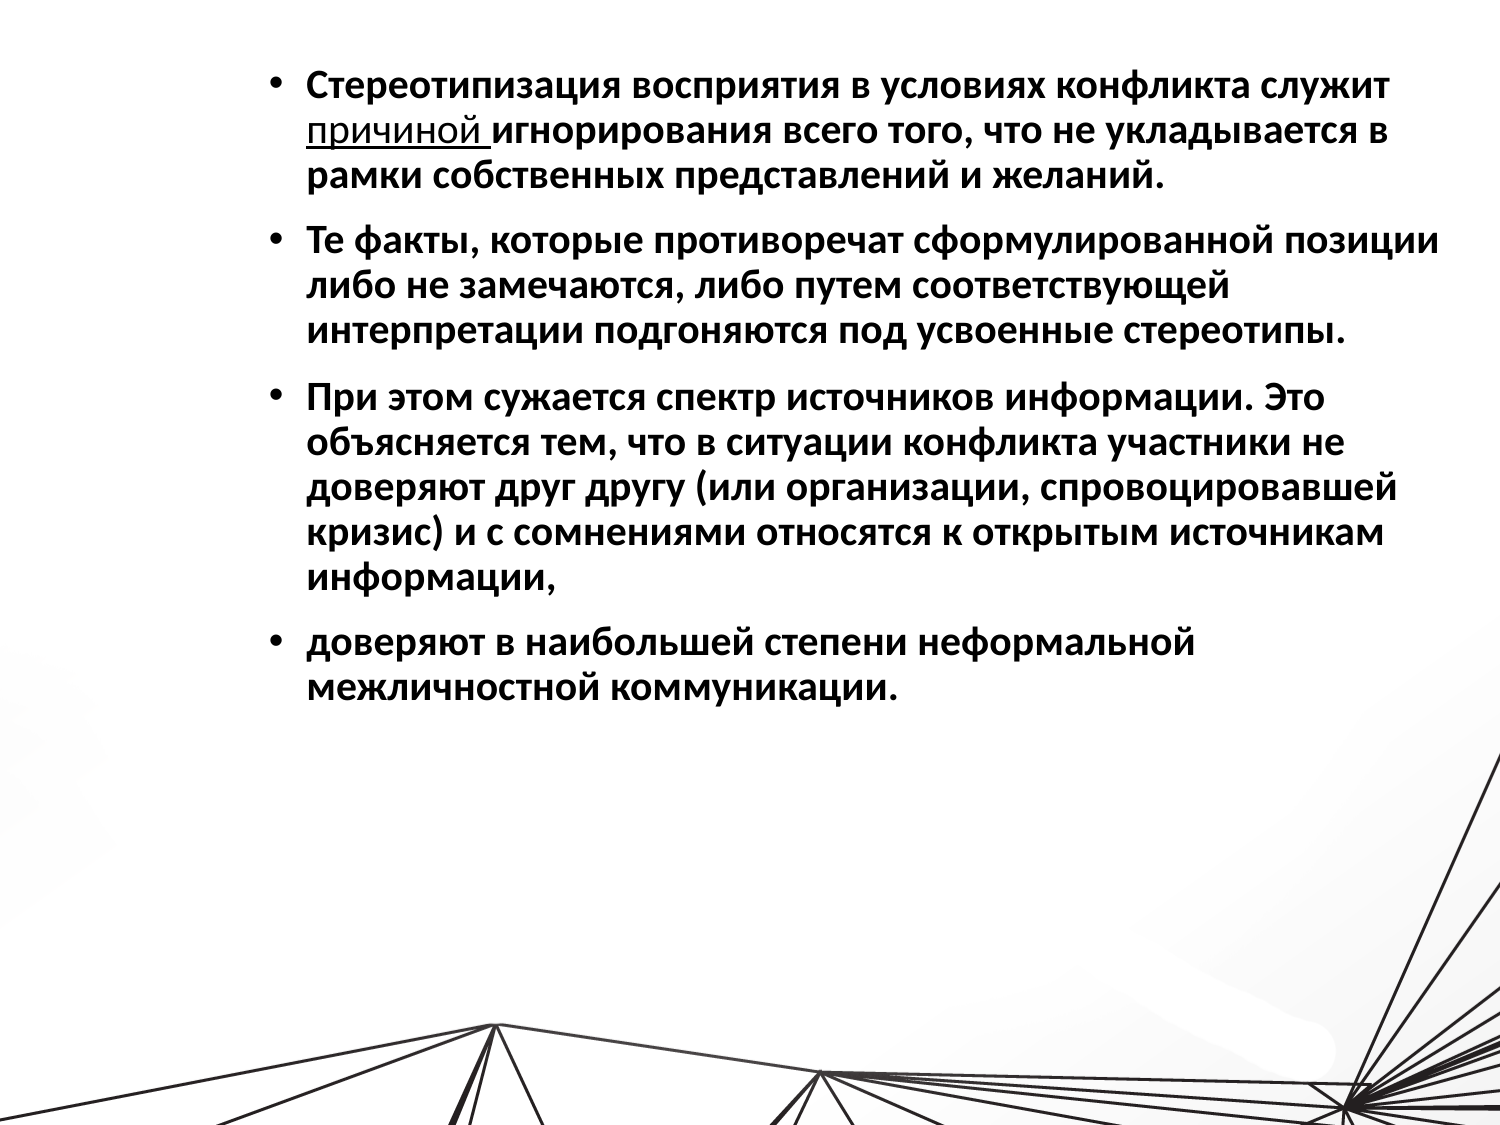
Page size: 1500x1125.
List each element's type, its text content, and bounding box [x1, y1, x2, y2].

picture [0, 0, 1500, 1125]
list Стереотипизация восприятия в условиях конфликта служит причиной игнорирования всего того, что не укладывается в рамки собственных представлений и желаний. Те факты, которые противоречат сформулированной позиции либо не замечаются, либо путем соответствующей интерпретации подгоняются под усвоенные стереотипы. При этом сужается спектр источников информации. Это объясняется тем, что в ситуации конфликта участники не доверяют друг другу (или организации, спровоцировавшей кризис) и с сомнениями относятся к открытым источникам информации, доверяют в наибольшей степени неформальной межличностной коммуникации. [253, 54, 1476, 1024]
